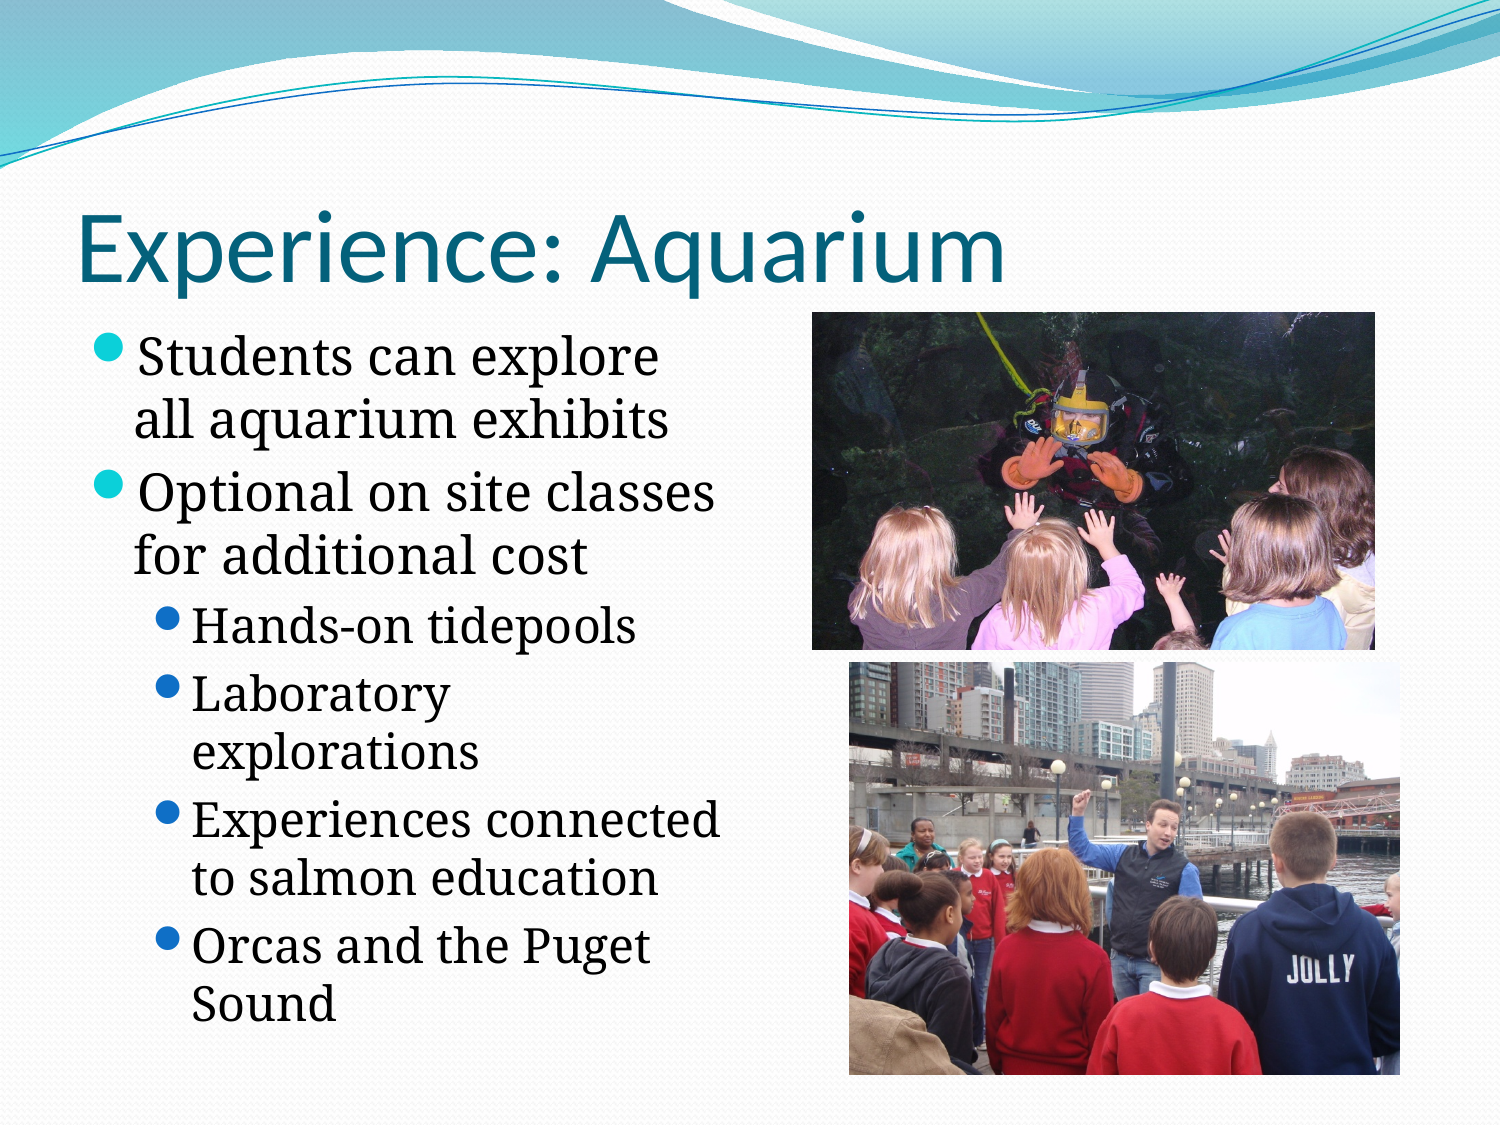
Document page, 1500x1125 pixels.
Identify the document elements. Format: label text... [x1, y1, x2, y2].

text_box Students can explore all aquarium exhibits Optional on site classes for additional cost Hands-on tidepools Laboratory explorations Experiences connected to salmon education Orcas and the Puget Sound [74, 314, 738, 1043]
title Experience: Aquarium [75, 115, 1425, 303]
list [849, 662, 1401, 1076]
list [812, 312, 1376, 651]
